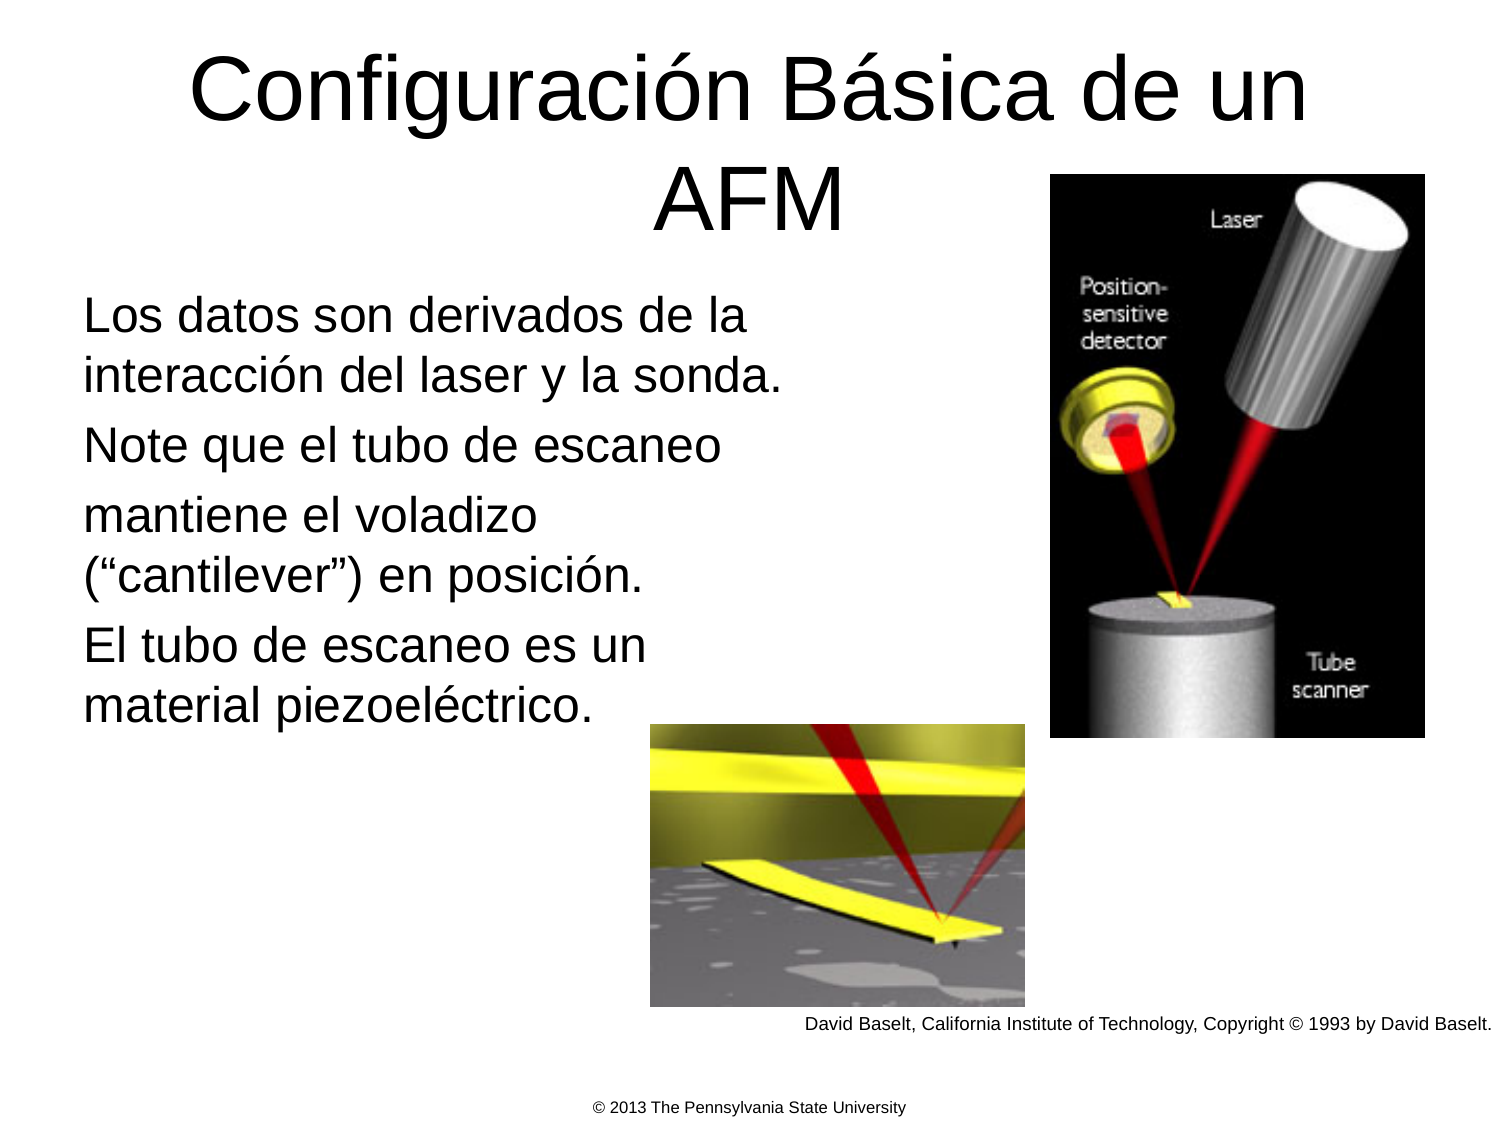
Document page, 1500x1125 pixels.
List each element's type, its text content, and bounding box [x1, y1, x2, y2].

title Configuración Básica de un AFM [74, 44, 1426, 233]
text_box David Baselt, California Institute of Technology, Copyright © 1993 by David Baselt. [790, 1004, 1500, 1042]
picture [649, 724, 1026, 1007]
list Los datos son derivados de la interacción del laser y la sonda. Note que el tubo de escaneo mantiene el voladizo (“cantilever”) en posición. El tubo de escaneo es un material piezoeléctrico. [12, 274, 813, 963]
picture [1049, 174, 1426, 738]
